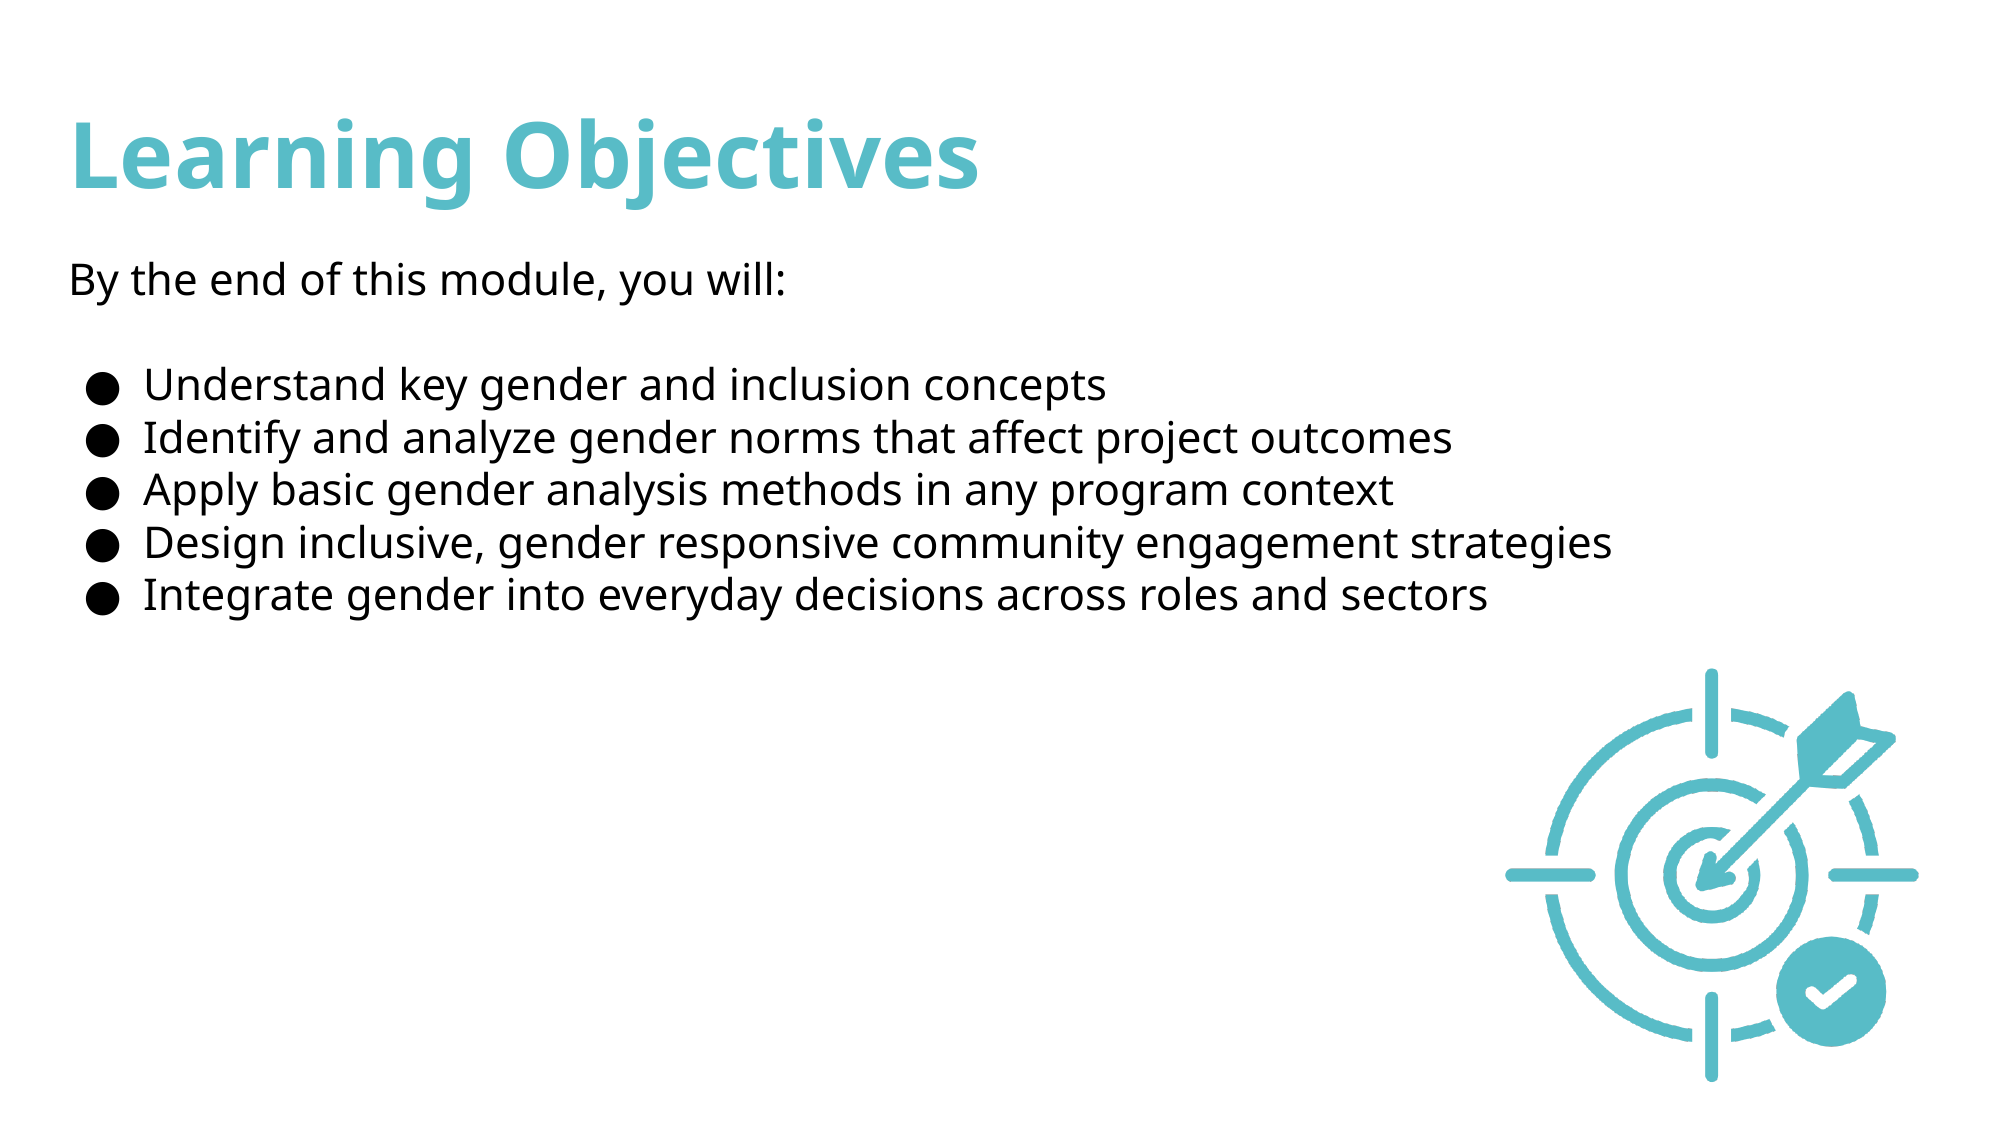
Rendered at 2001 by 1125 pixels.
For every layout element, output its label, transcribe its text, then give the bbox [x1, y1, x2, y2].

picture [1491, 656, 1930, 1093]
list By the end of this module, you will: Understand key gender and inclusion concepts Identify and analyze gender norms that affect project outcomes Apply basic gender analysis methods in any program context Design inclusive, gender responsive community engagement strategies Integrate gender into everyday decisions across roles and sectors [68, 252, 1932, 1000]
title Learning Objectives [68, 97, 1932, 223]
